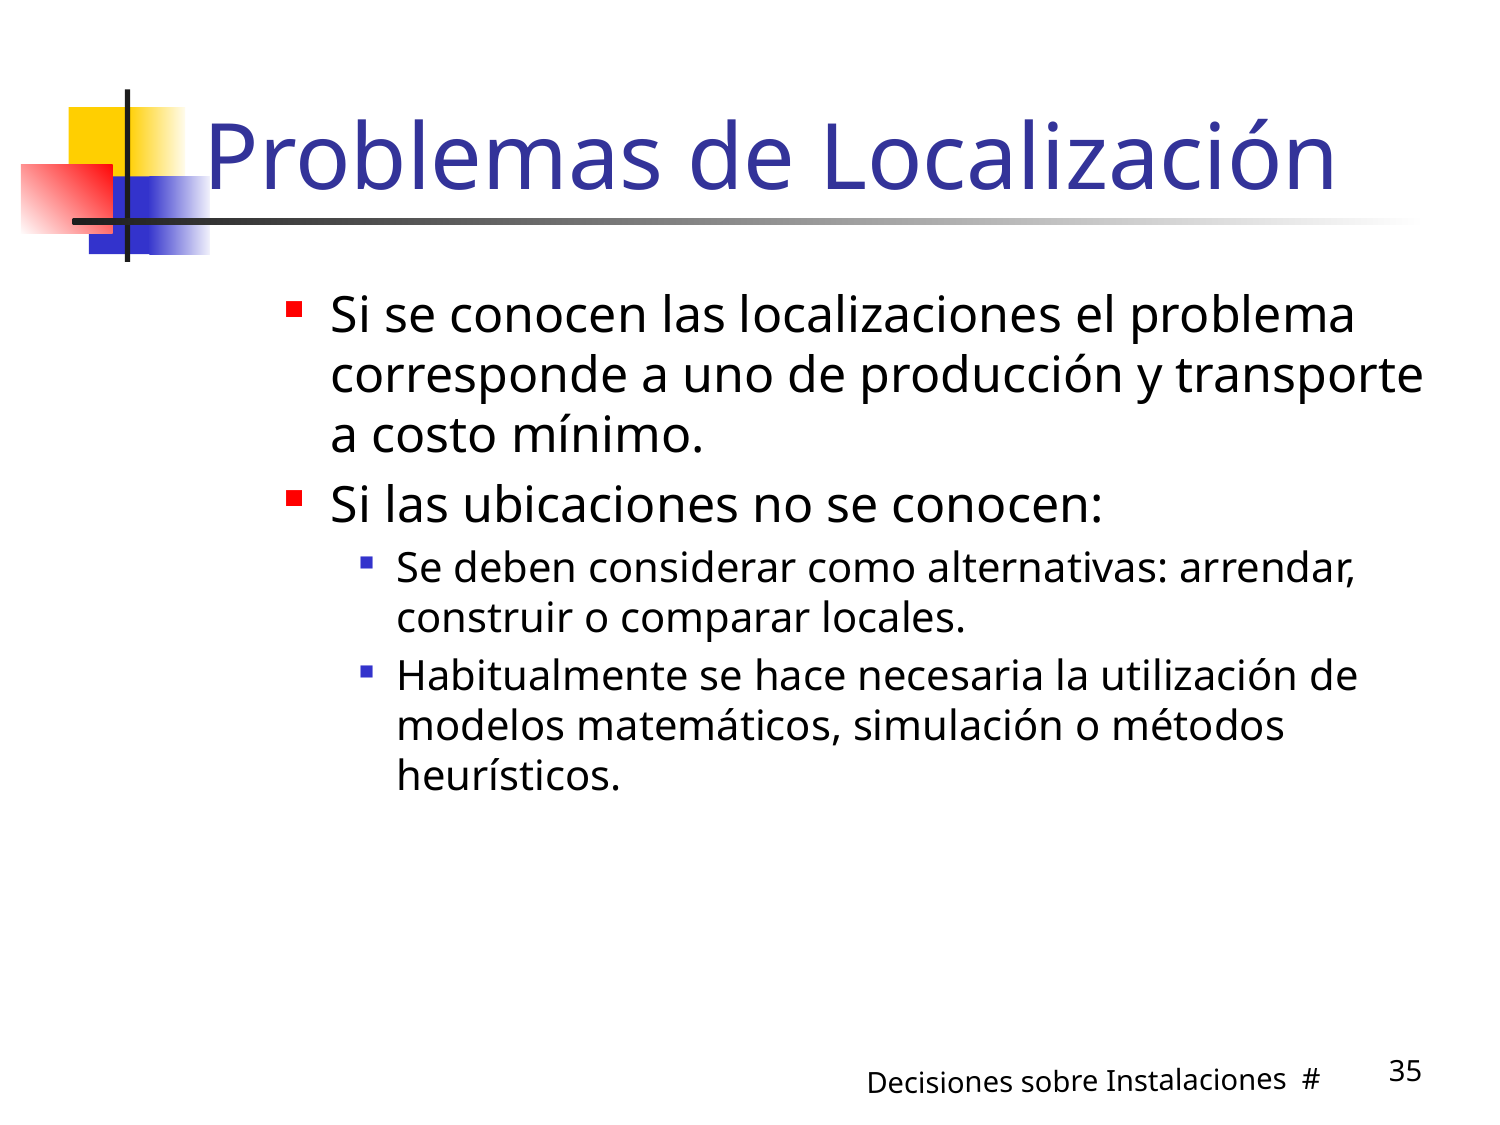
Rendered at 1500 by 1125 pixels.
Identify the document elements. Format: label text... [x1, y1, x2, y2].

list Si se conocen las localizaciones el problema corresponde a uno de producción y transporte a costo mínimo. Si las ubicaciones no se conocen: Se deben considerar como alternativas: arrendar, construir o comparar locales. Habitualmente se hace necesaria la utilización de modelos matemáticos, simulación o métodos heurísticos. [193, 274, 1470, 1007]
title Problemas de Localización [188, 27, 1468, 216]
footer Decisiones sobre Instalaciones # [773, 1028, 1414, 1110]
slide_number 35 [1124, 1024, 1438, 1101]
